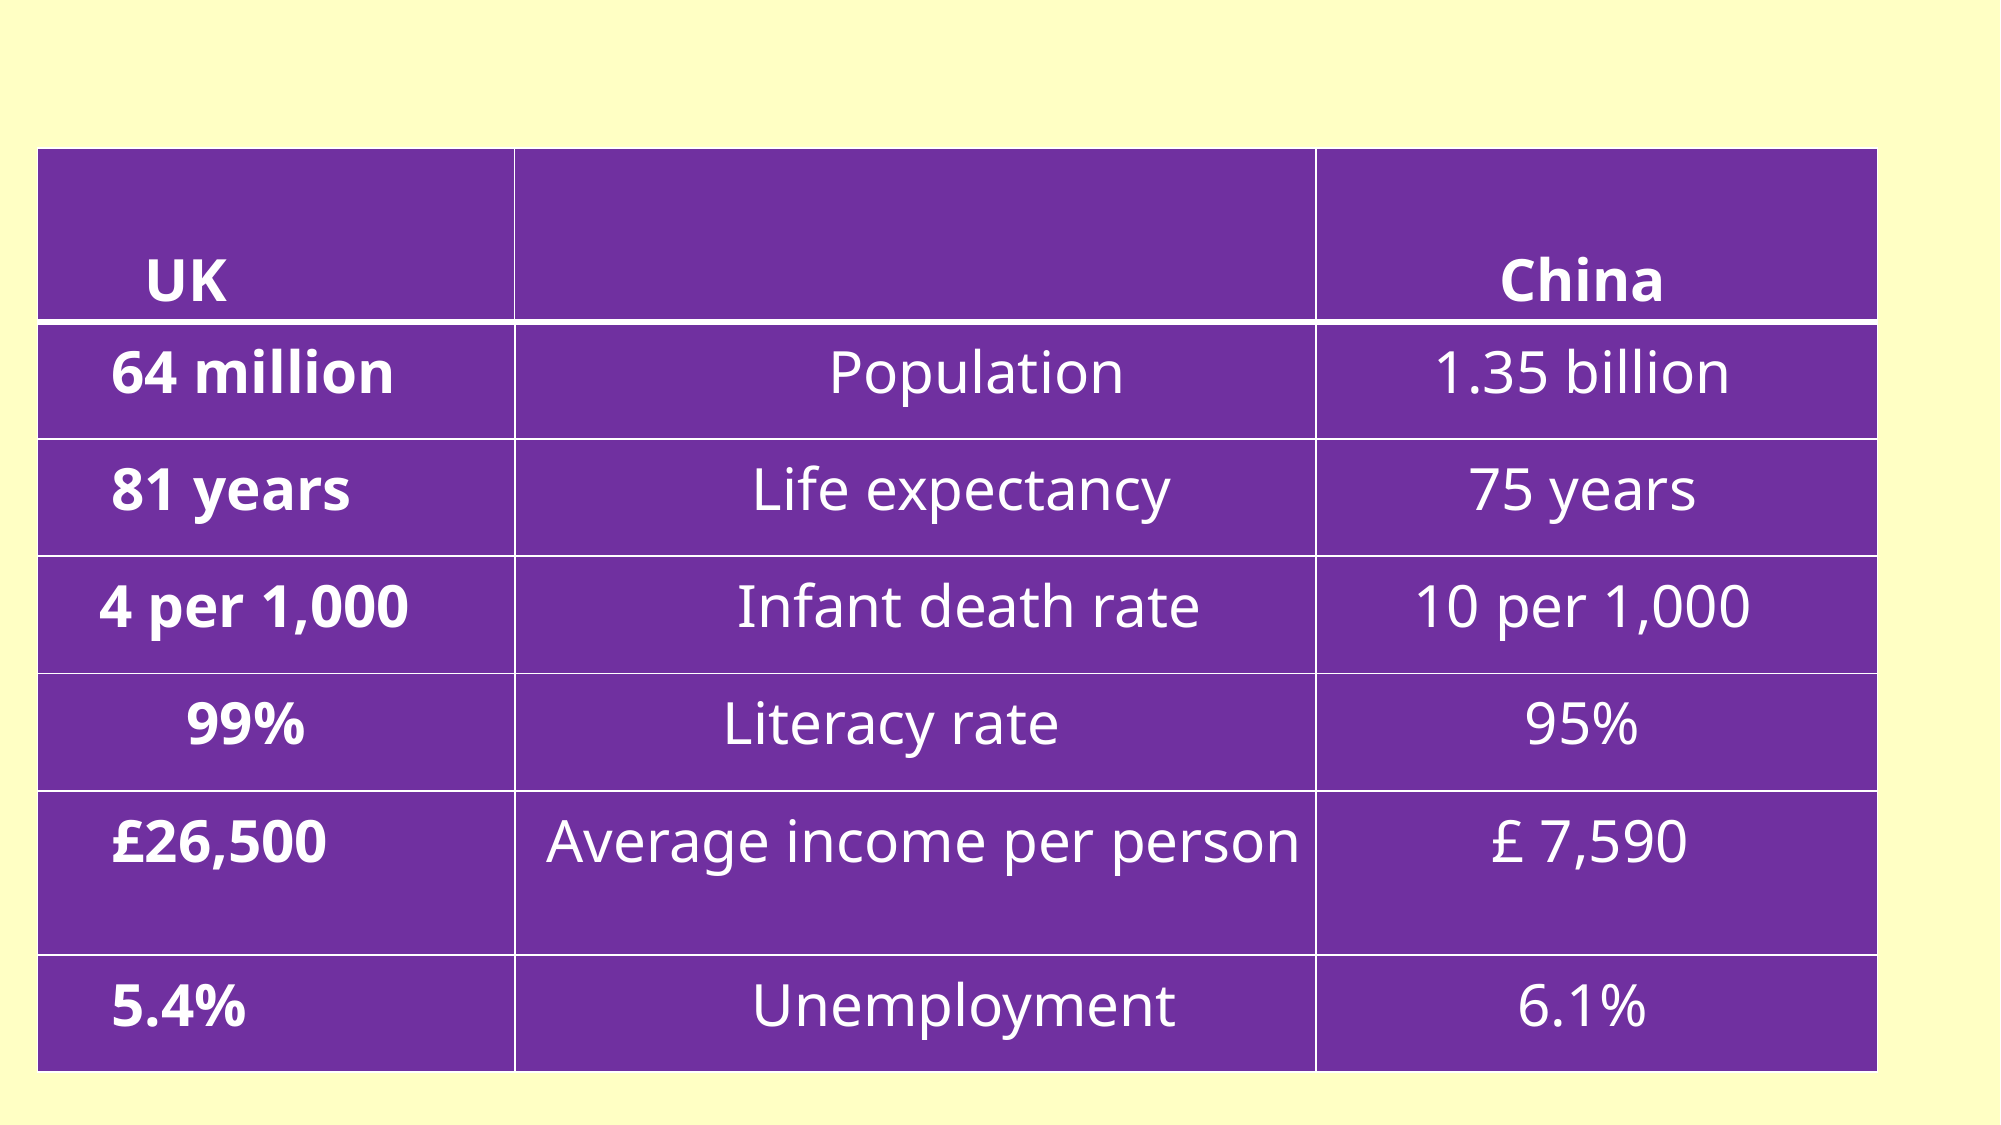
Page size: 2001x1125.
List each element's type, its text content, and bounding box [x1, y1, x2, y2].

table_header UK [38, 149, 514, 319]
table_cell £26,500 [38, 792, 514, 954]
table_header UK [515, 149, 1315, 319]
table_cell Unemployment [516, 956, 1315, 1071]
table_cell 6.1% [1317, 956, 1877, 1071]
table_cell 5.4% [38, 956, 514, 1071]
table_cell 4 per 1,000 [38, 557, 514, 673]
table_cell Average income per person [516, 792, 1315, 954]
table_cell 1.35 billion [1317, 325, 1877, 438]
table_header China [1317, 149, 1877, 319]
table_cell 75 years [1317, 440, 1877, 555]
table_cell Infant death rate [516, 557, 1315, 673]
table_cell Literacy rate [516, 674, 1315, 790]
table_cell £ 7,590 [1317, 792, 1877, 954]
table_cell Population [516, 325, 1315, 438]
table_cell Life expectancy [516, 440, 1315, 555]
table_cell 10 per 1,000 [1317, 557, 1877, 673]
table_cell 64 million [38, 325, 514, 438]
table_cell 81 years [38, 440, 514, 555]
table_cell 95% [1317, 674, 1877, 790]
table_cell 99% [38, 674, 514, 790]
